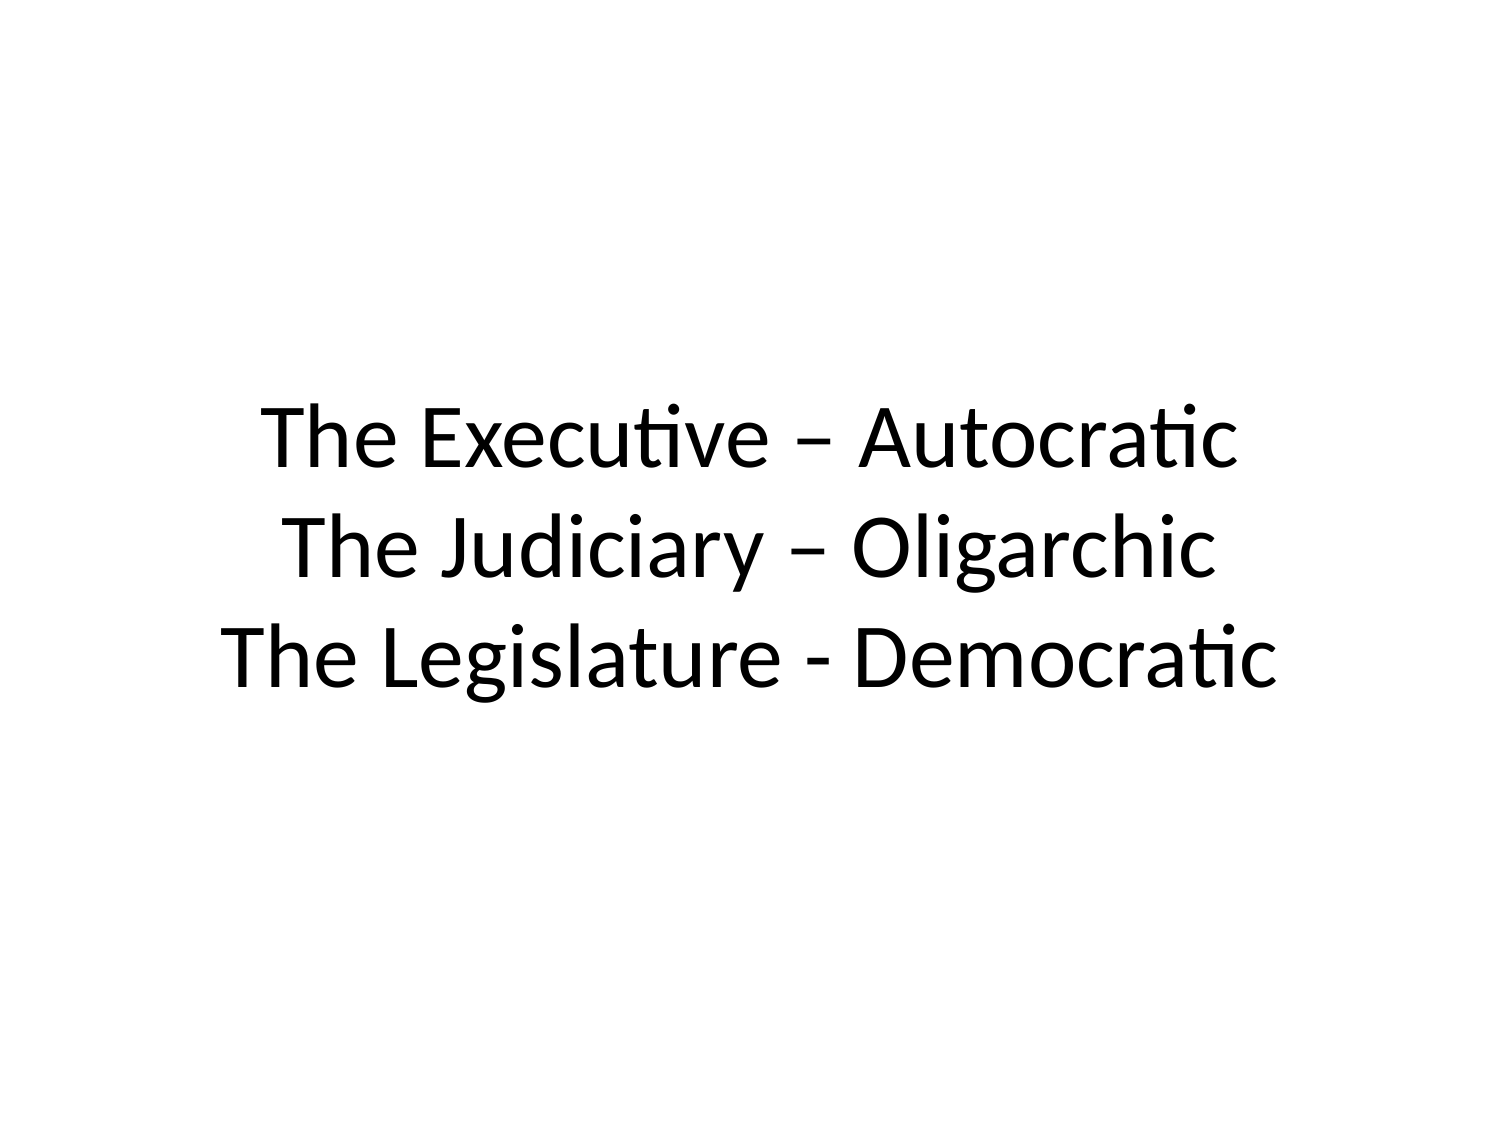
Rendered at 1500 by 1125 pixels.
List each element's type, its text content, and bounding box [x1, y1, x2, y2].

title The Executive – Autocratic The Judiciary – Oligarchic The Legislature - Democratic [74, 44, 1426, 1038]
